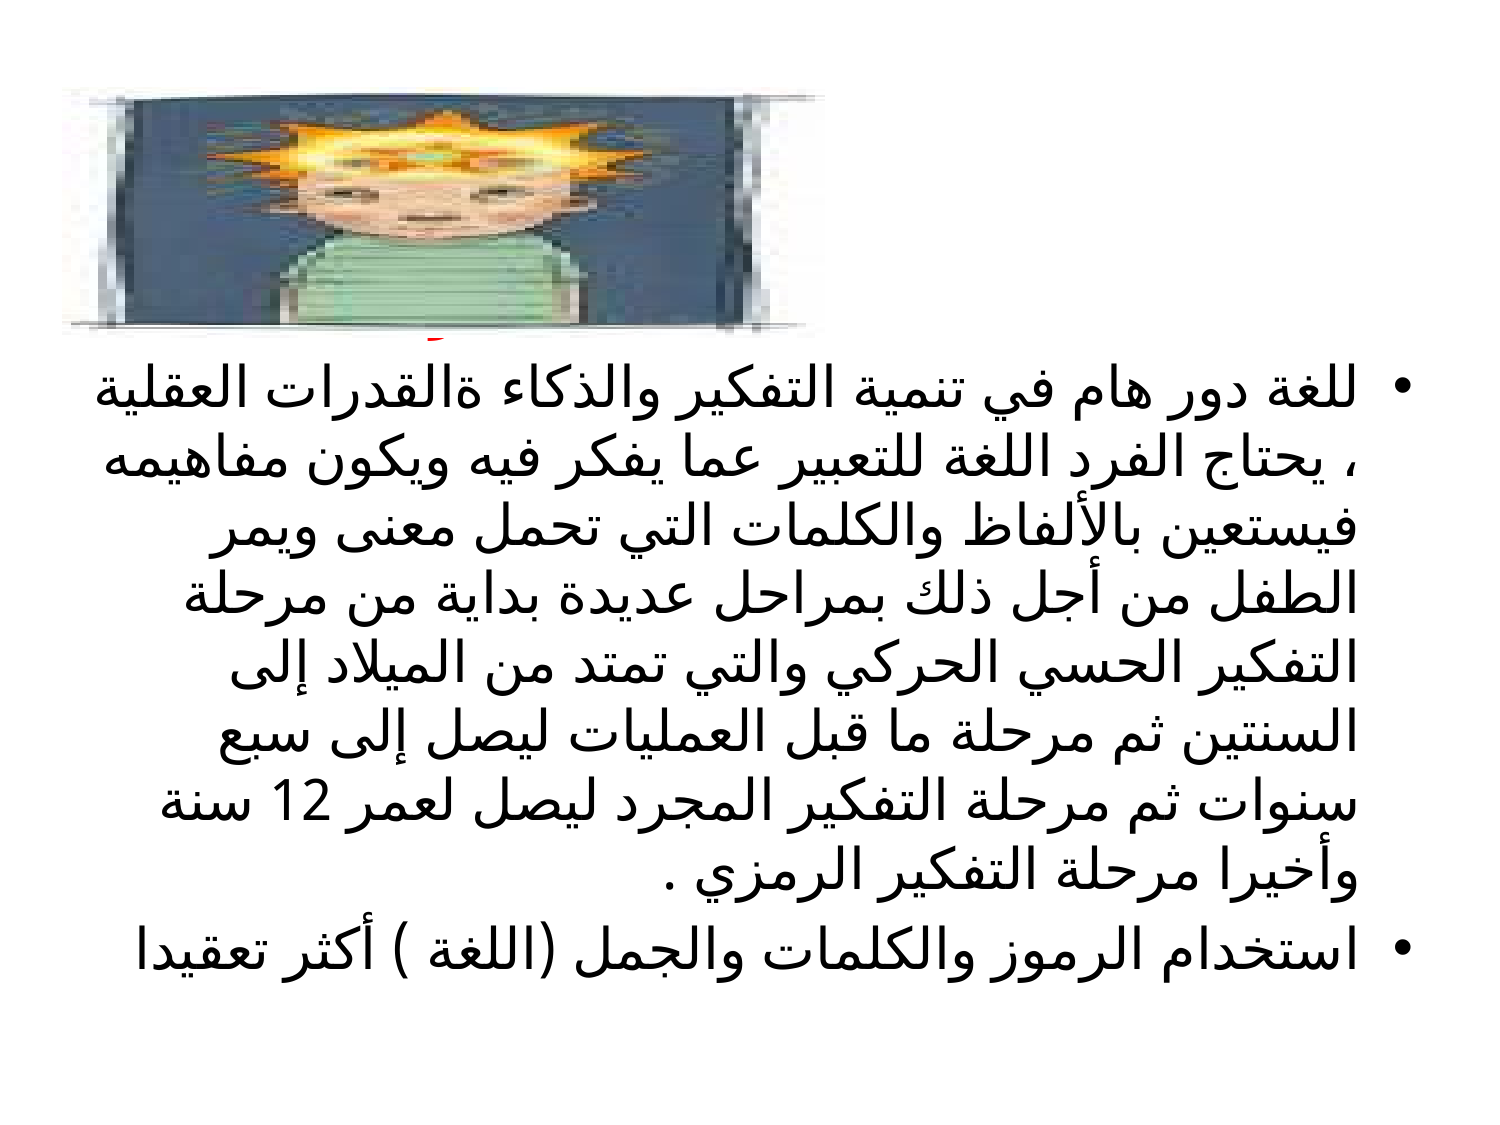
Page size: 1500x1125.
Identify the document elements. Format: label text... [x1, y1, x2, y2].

picture [62, 87, 826, 338]
list الوظيفة العقلية : للغة دور هام في تنمية التفكير والذكاء ةالقدرات العقلية ، يحتاج الفرد اللغة للتعبير عما يفكر فيه ويكون مفاهيمه فيستعين بالألفاظ والكلمات التي تحمل معنى ويمر الطفل من أجل ذلك بمراحل عديدة بداية من مرحلة التفكير الحسي الحركي والتي تمتد من الميلاد إلى السنتين ثم مرحلة ما قبل العمليات ليصل إلى سبع سنوات ثم مرحلة التفكير المجرد ليصل لعمر 12 سنة وأخيرا مرحلة التفكير الرمزي . استخدام الرموز والكلمات والجمل (اللغة ) أكثر تعقيدا [75, 262, 1425, 1005]
